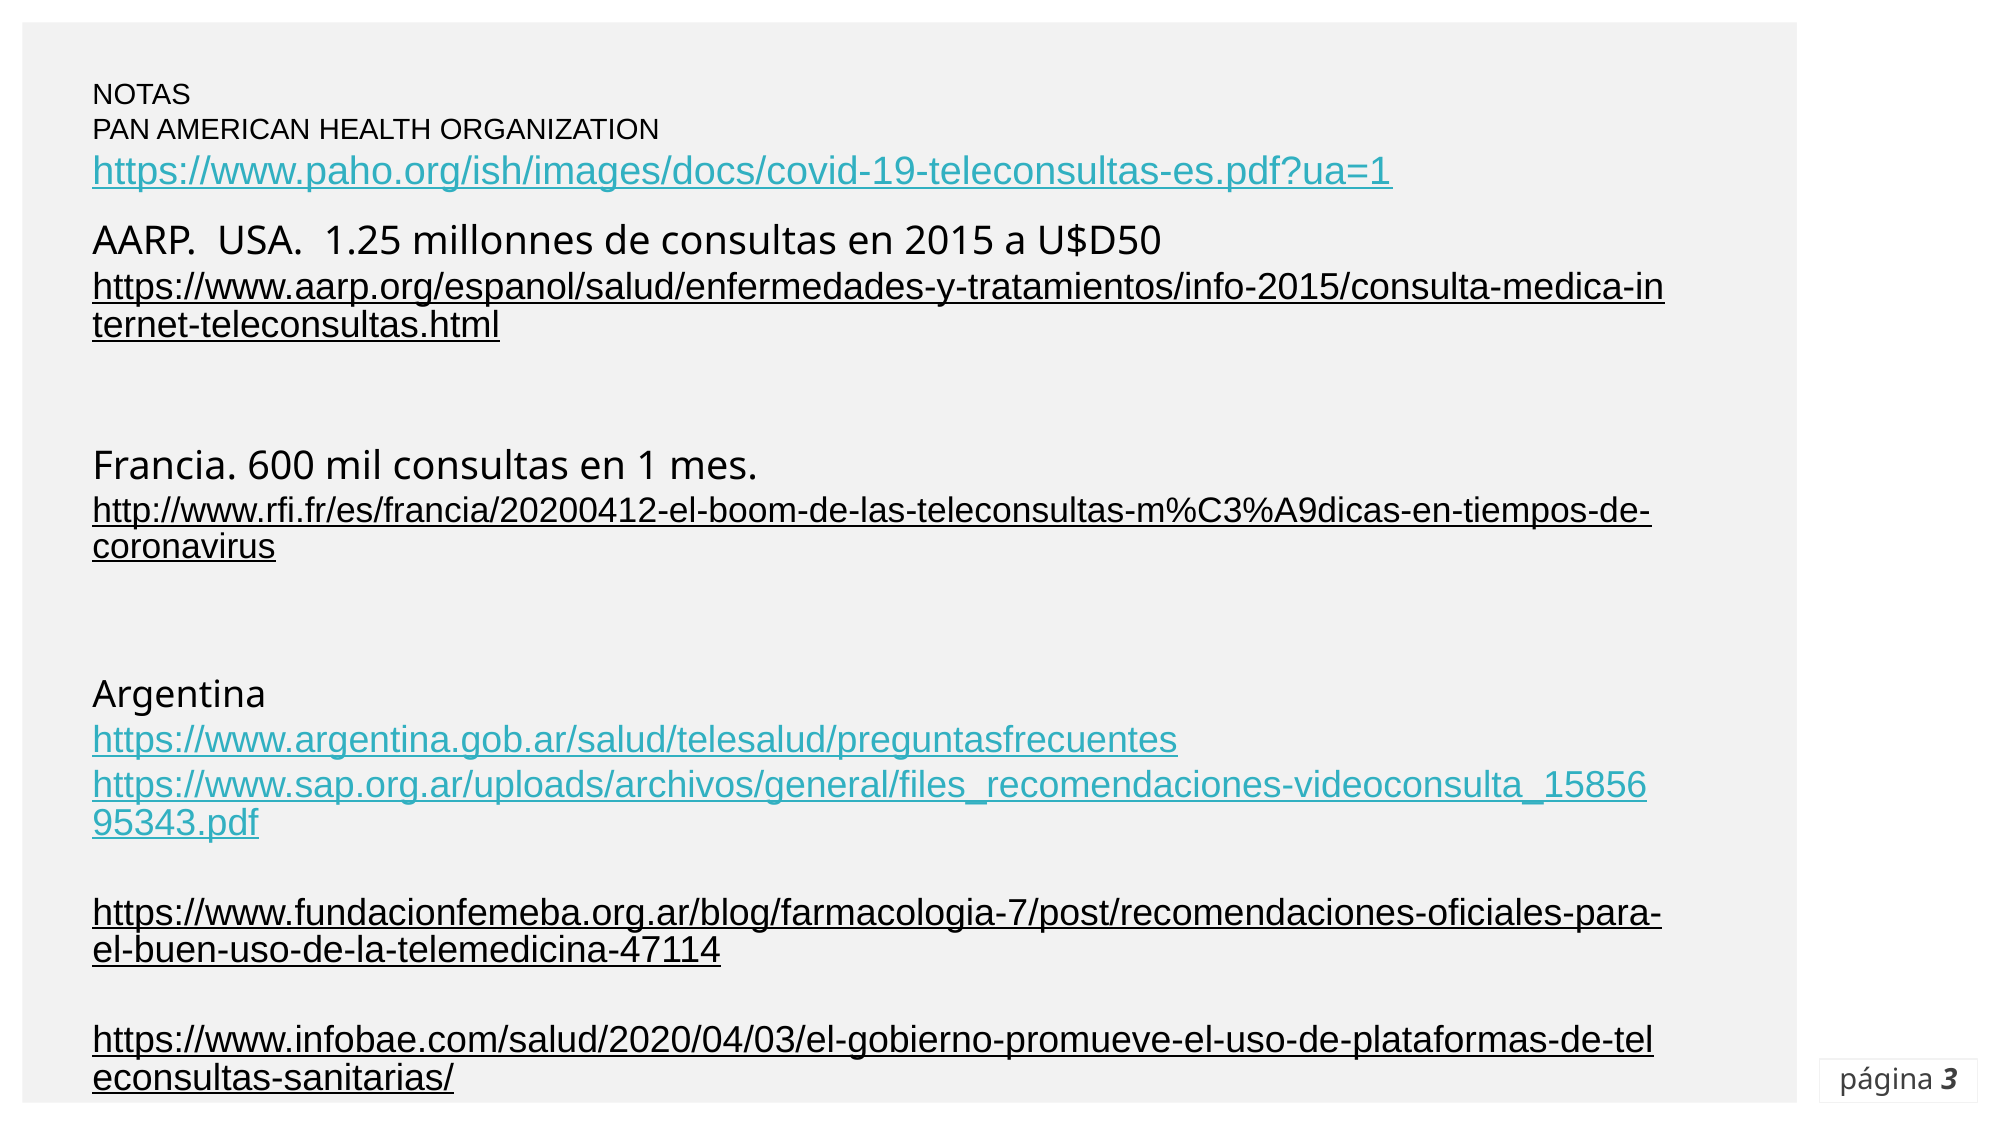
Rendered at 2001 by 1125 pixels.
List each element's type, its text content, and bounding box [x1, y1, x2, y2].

text_box NOTAS PAN AMERICAN HEALTH ORGANIZATION https://www.paho.org/ish/images/docs/covid-19-teleconsultas-es.pdf?ua=1 AARP. USA. 1.25 millonnes de consultas en 2015 a U$D50 https://www.aarp.org/espanol/salud/enfermedades-y-tratamientos/info-2015/consulta-medica-internet-teleconsultas.html Francia. 600 mil consultas en 1 mes. http://www.rfi.fr/es/francia/20200412-el-boom-de-las-teleconsultas-m%C3%A9dicas-en-tiempos-de-coronavirus Argentina https://www.argentina.gob.ar/salud/telesalud/preguntasfrecuentes https://www.sap.org.ar/uploads/archivos/general/files_recomendaciones-videoconsulta_1585695343.pdf https://www.fundacionfemeba.org.ar/blog/farmacologia-7/post/recomendaciones-oficiales-para-el-buen-uso-de-la-telemedicina-47114 https://www.infobae.com/salud/2020/04/03/el-gobierno-promueve-el-uso-de-plataformas-de-teleconsultas-sanitarias/ http://www.isalud.edu.ar/news/links/Teleconsulta.pdf [77, 60, 1683, 248]
slide_number página ‹#› [1819, 1058, 1978, 1103]
